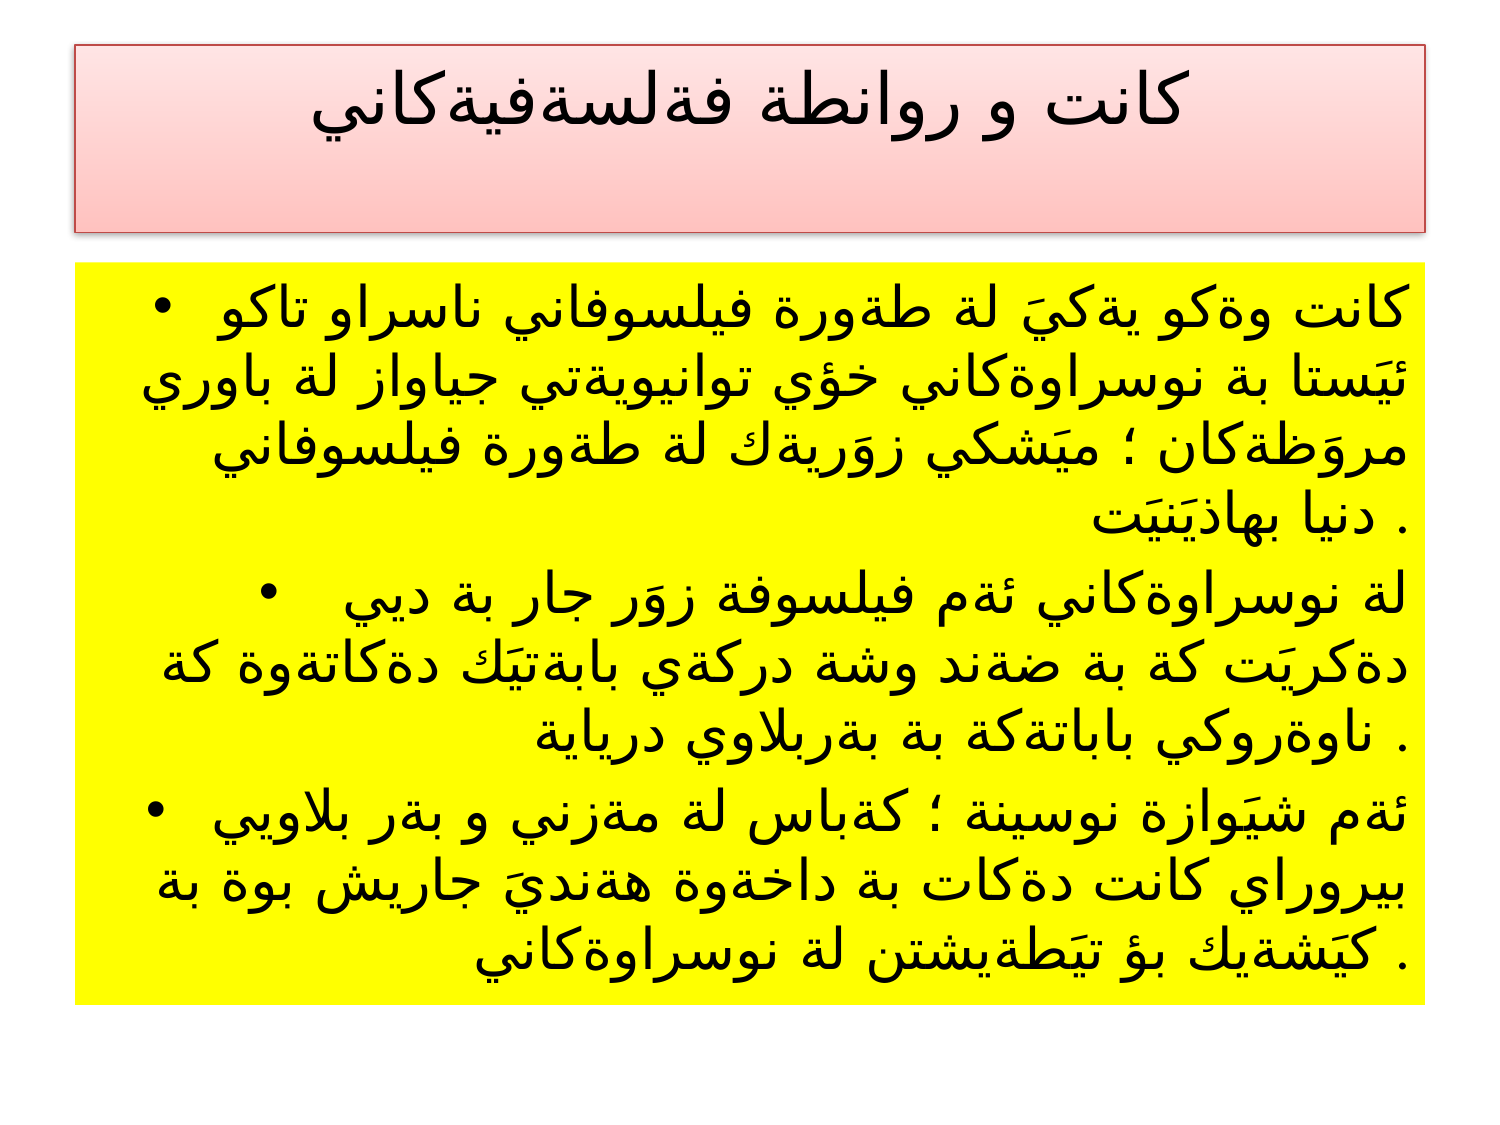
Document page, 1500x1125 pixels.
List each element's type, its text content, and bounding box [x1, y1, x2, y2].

list كانت وةكو يةكيَ لة طةورة فيلسوفاني ناسراو تاكو ئيَستا بة نوسراوةكاني خؤي توانيويةتي جياواز لة باوري مروَظةكان ؛ ميَشكي زوَريةك لة طةورة فيلسوفاني دنيا بهاذيَنيَت . لة نوسراوةكاني ئةم فيلسوفة زوَر جار بة ديي دةكريَت كة بة ضةند وشة دركةي بابةتيَك دةكاتةوة كة ناوةروكي باباتةكة بة بةربلاوي درياية . ئةم شيَوازة نوسينة ؛ كةباس لة مةزني و بةر بلاويي بيروراي كانت دةكات بة داخةوة هةنديَ جاريش بوة بة كيَشةيك بؤ تيَطةيشتن لة نوسراوةكاني . [75, 262, 1425, 1005]
title كانت و روانطة فةلسةفيةكاني [74, 44, 1426, 233]
